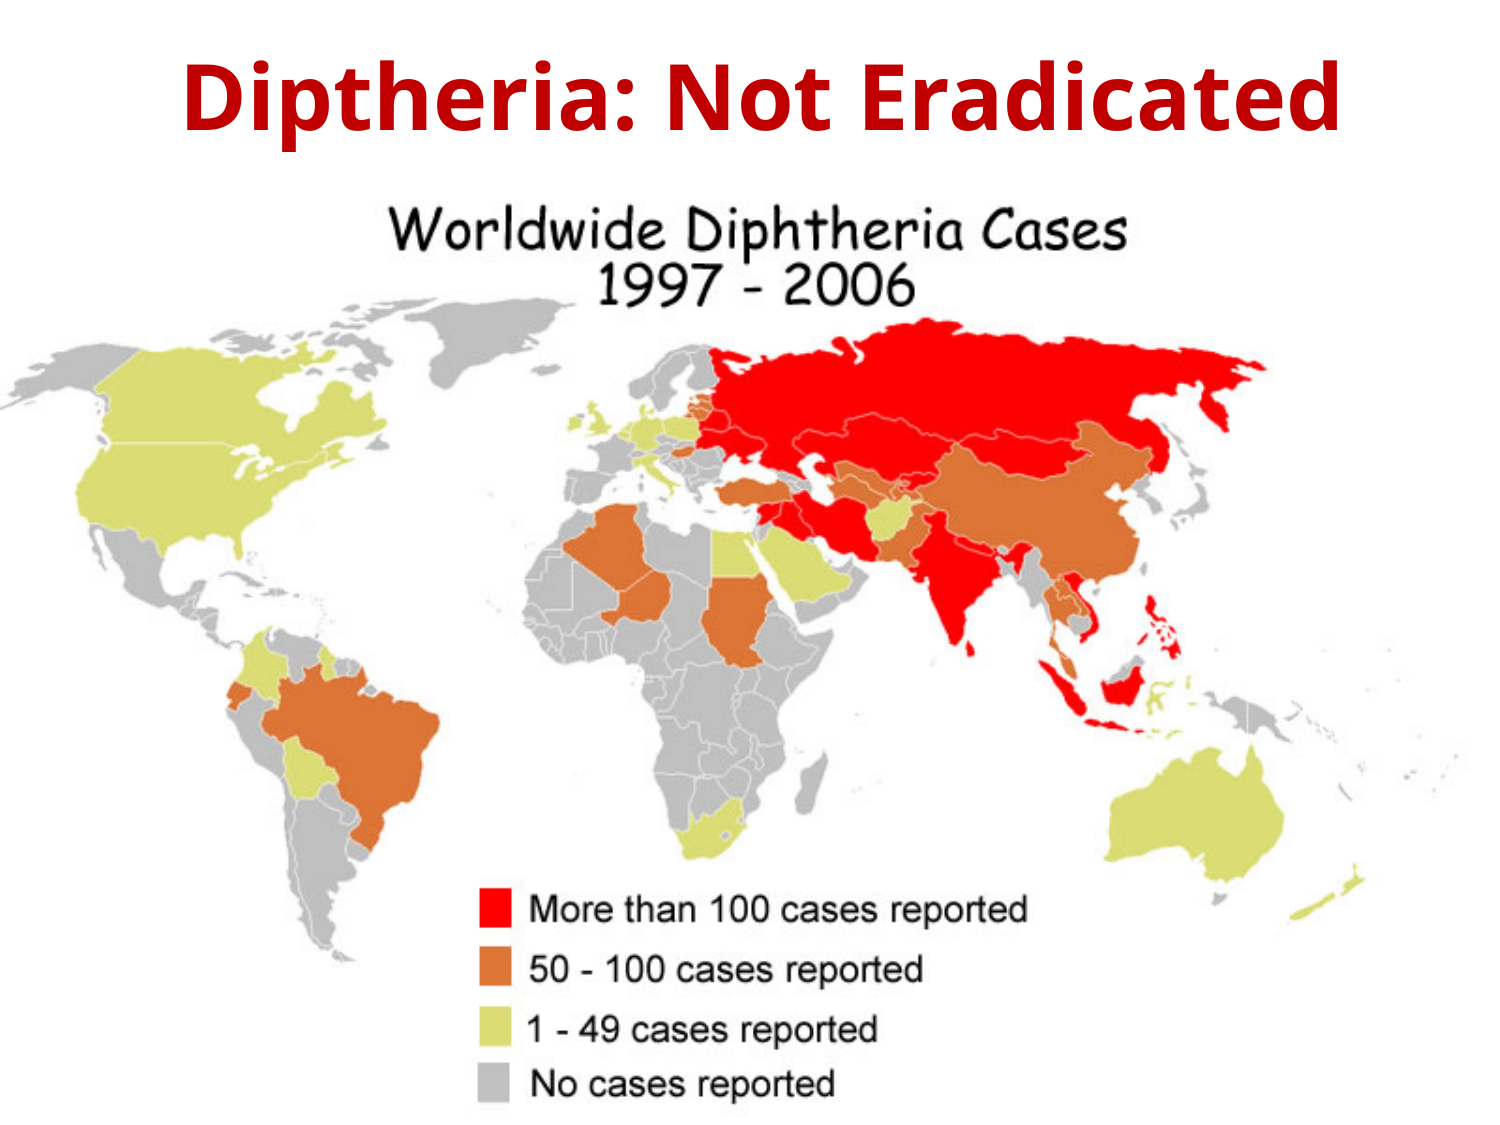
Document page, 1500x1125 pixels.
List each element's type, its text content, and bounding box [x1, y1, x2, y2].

title Diptheria: Not Eradicated [87, 0, 1438, 185]
picture [0, 187, 1500, 1125]
